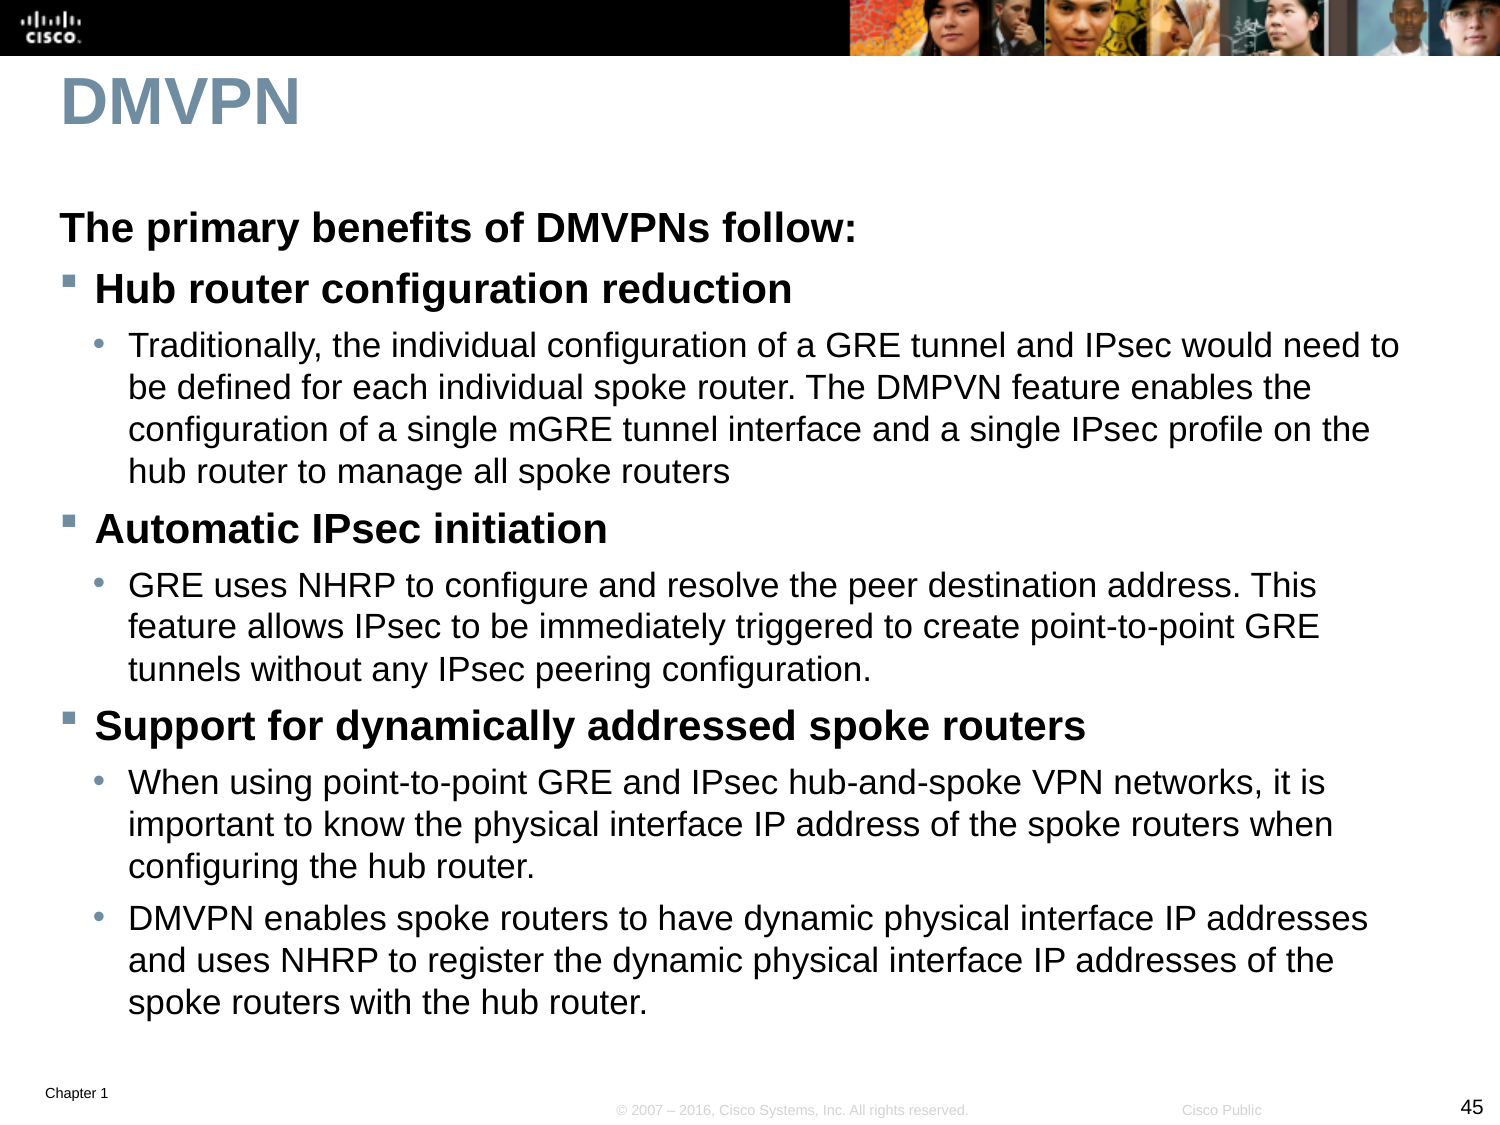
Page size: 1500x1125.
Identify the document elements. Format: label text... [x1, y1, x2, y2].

picture [0, 0, 1500, 56]
list The primary benefits of DMVPNs follow: Hub router configuration reduction Traditionally, the individual configuration of a GRE tunnel and IPsec would need to be defined for each individual spoke router. The DMPVN feature enables the configuration of a single mGRE tunnel interface and a single IPsec profile on the hub router to manage all spoke routers Automatic IPsec initiation GRE uses NHRP to configure and resolve the peer destination address. This feature allows IPsec to be immediately triggered to create point-to-point GRE tunnels without any IPsec peering configuration. Support for dynamically addressed spoke routers When using point-to-point GRE and IPsec hub-and-spoke VPN networks, it is important to know the physical interface IP address of the spoke routers when configuring the hub router. DMVPN enables spoke routers to have dynamic physical interface IP addresses and uses NHRP to register the dynamic physical interface IP addresses of the spoke routers with the hub router. [45, 193, 1444, 1037]
title DMVPN [45, 59, 1444, 182]
